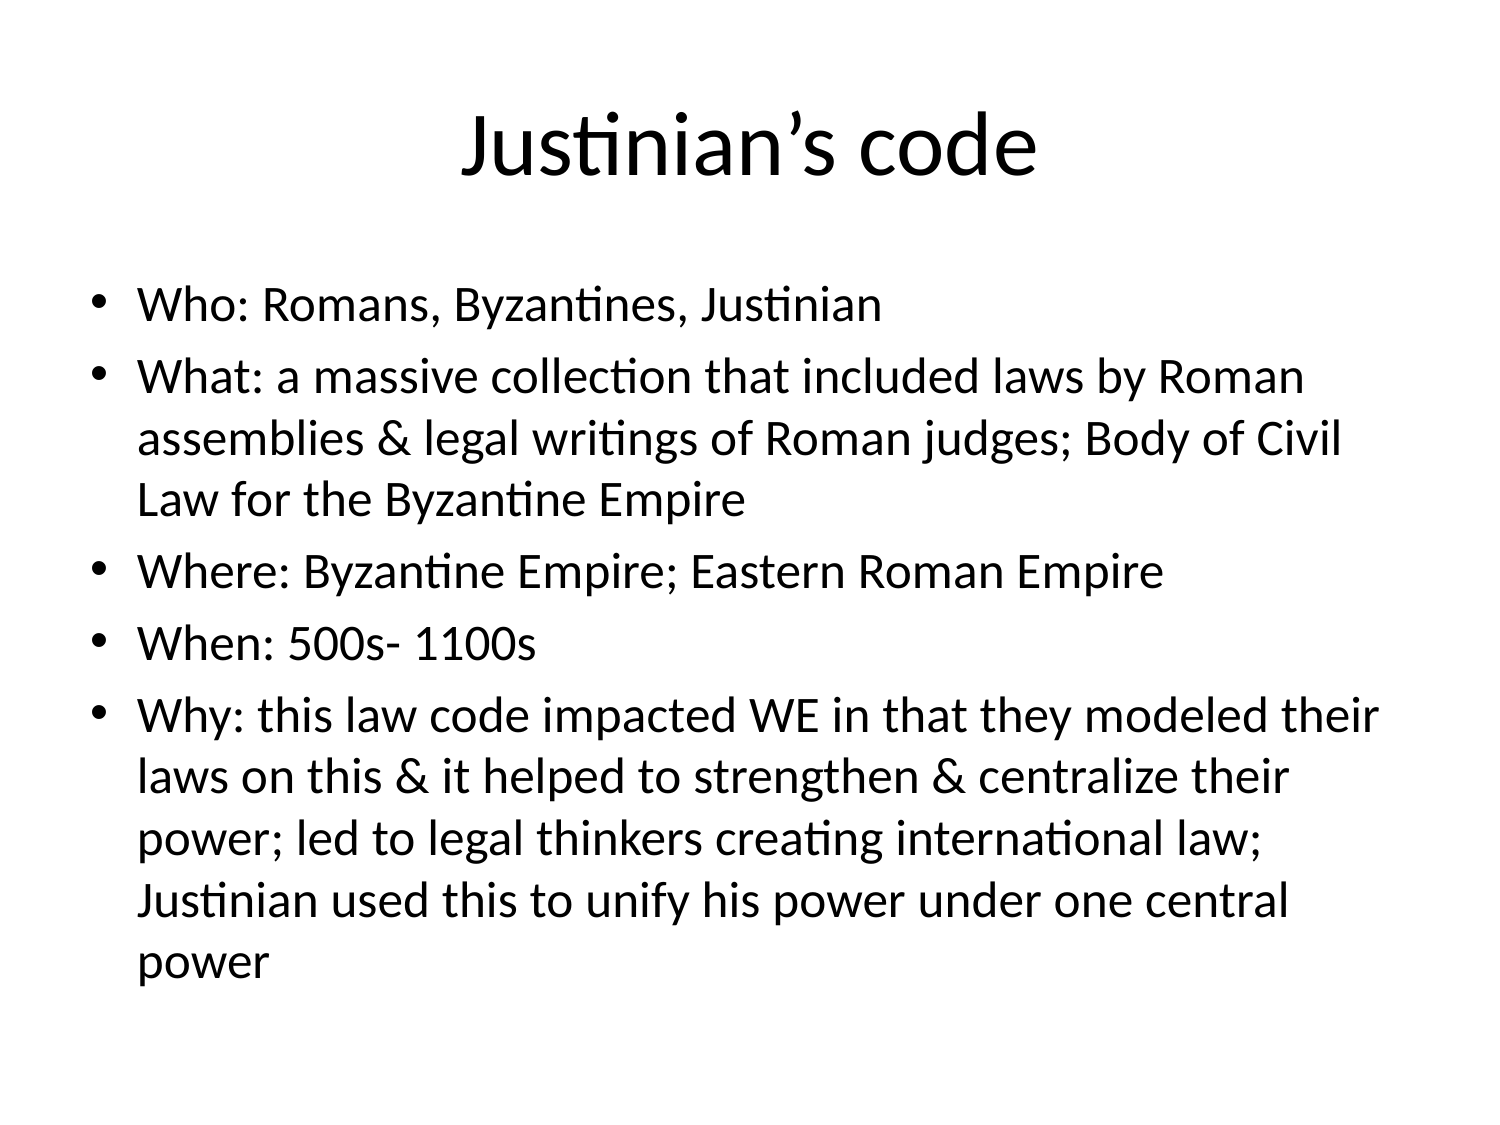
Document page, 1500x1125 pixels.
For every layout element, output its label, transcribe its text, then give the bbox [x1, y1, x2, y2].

title Justinian’s code [75, 45, 1425, 233]
list Who: Romans, Byzantines, Justinian What: a massive collection that included laws by Roman assemblies & legal writings of Roman judges; Body of Civil Law for the Byzantine Empire Where: Byzantine Empire; Eastern Roman Empire When: 500s- 1100s Why: this law code impacted WE in that they modeled their laws on this & it helped to strengthen & centralize their power; led to legal thinkers creating international law; Justinian used this to unify his power under one central power [75, 262, 1425, 1005]
